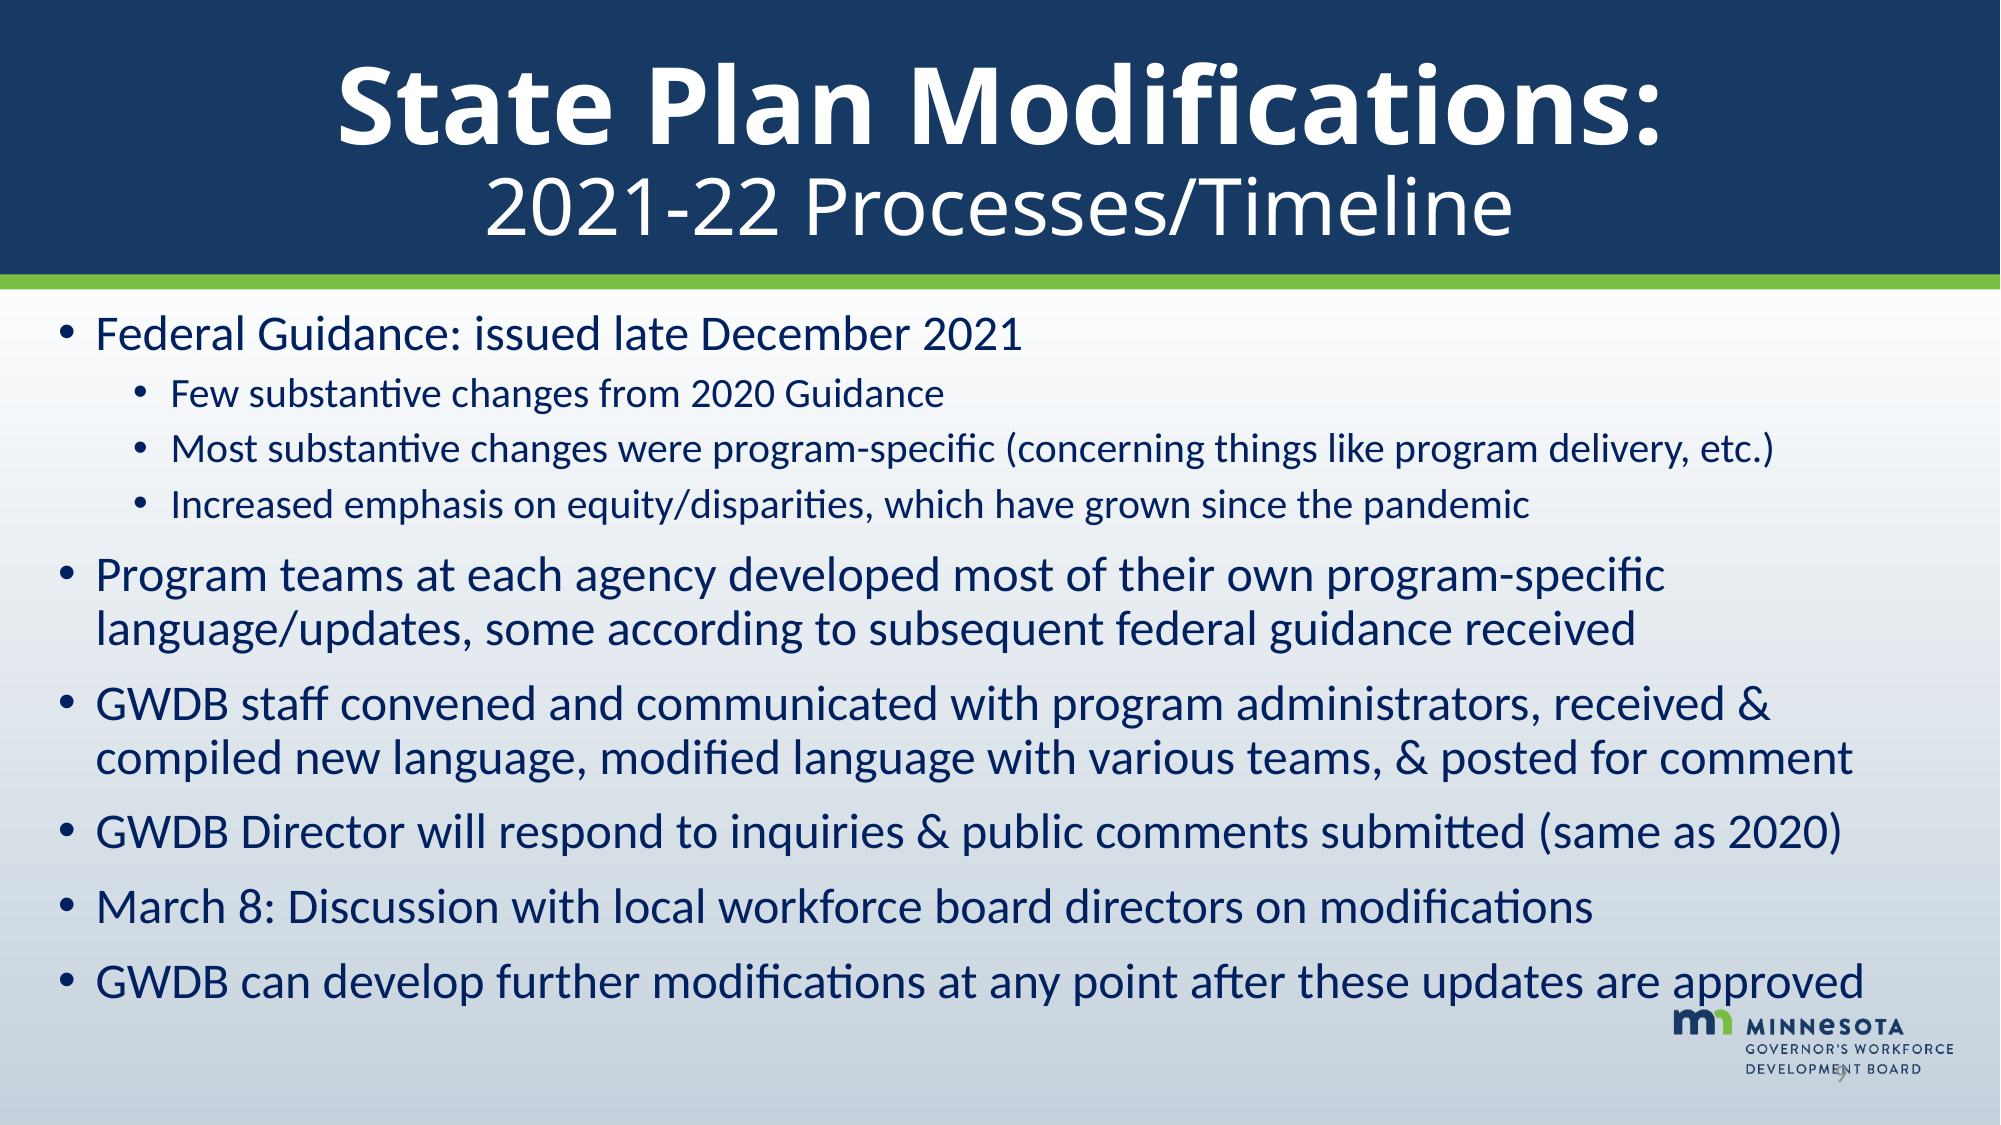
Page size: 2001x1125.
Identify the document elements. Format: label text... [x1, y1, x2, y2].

picture [0, 0, 2000, 1125]
slide_number 9 [1412, 1042, 1863, 1103]
list Federal Guidance: issued late December 2021 Few substantive changes from 2020 Guidance Most substantive changes were program-specific (concerning things like program delivery, etc.) Increased emphasis on equity/disparities, which have grown since the pandemic Program teams at each agency developed most of their own program-specific language/updates, some according to subsequent federal guidance received GWDB staff convened and communicated with program administrators, received & compiled new language, modified language with various teams, & posted for comment GWDB Director will respond to inquiries & public comments submitted (same as 2020) March 8: Discussion with local workforce board directors on modifications GWDB can develop further modifications at any point after these updates are approved [43, 299, 1979, 1125]
title State Plan Modifications: 2021-22 Processes/Timeline [43, 43, 1957, 262]
